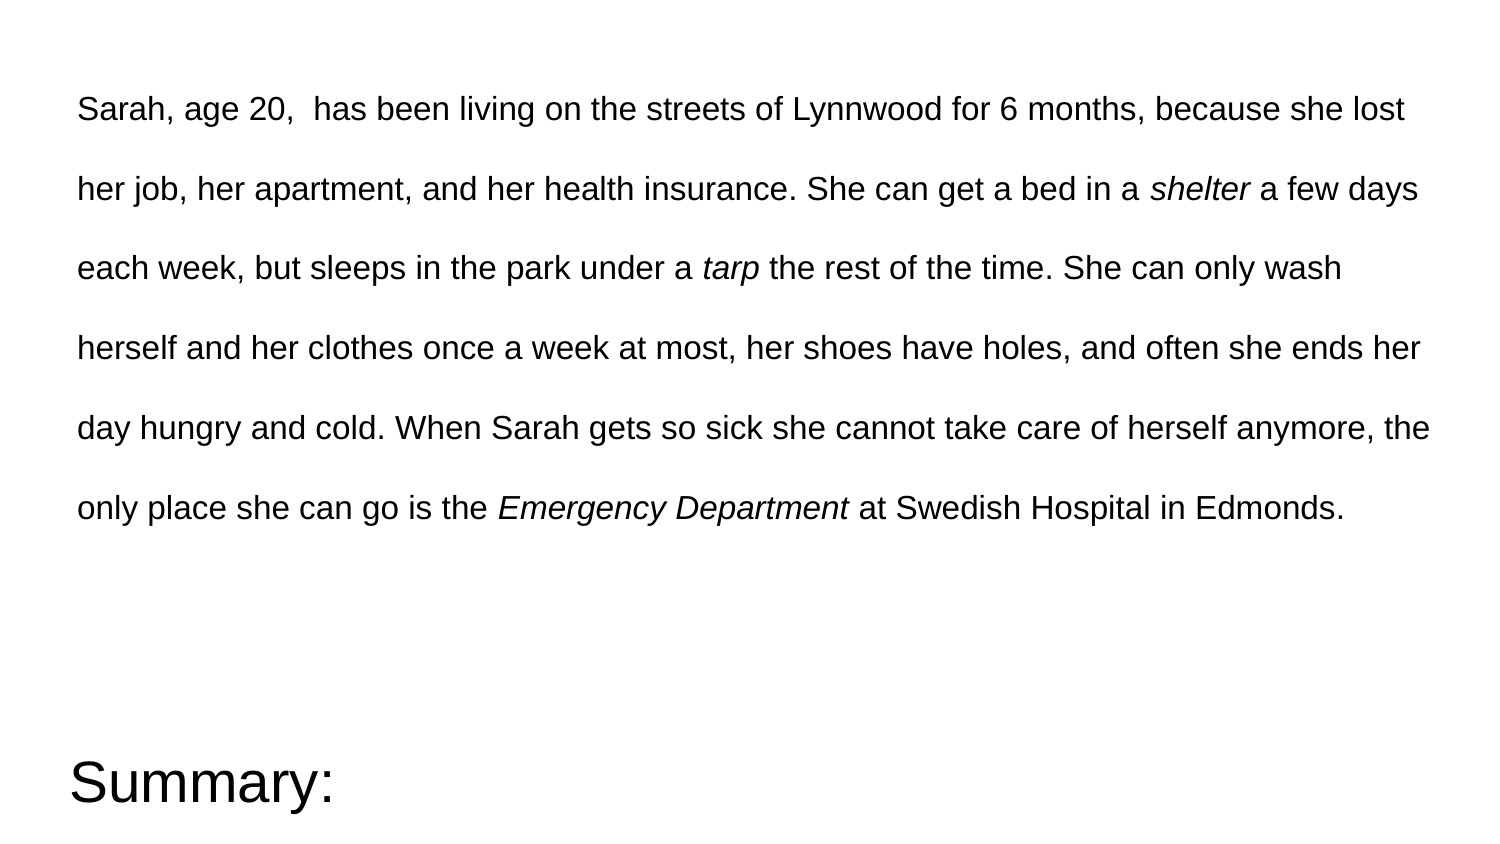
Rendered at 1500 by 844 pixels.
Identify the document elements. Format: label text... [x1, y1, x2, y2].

title Summary: [62, 673, 1250, 815]
list Sarah, age 20, has been living on the streets of Lynnwood for 6 months, because she lost her job, her apartment, and her health insurance. She can get a bed in a shelter a few days each week, but sleeps in the park under a tarp the rest of the time. She can only wash herself and her clothes once a week at most, her shoes have holes, and often she ends her day hungry and cold. When Sarah gets so sick she cannot take care of herself anymore, the only place she can go is the Emergency Department at Swedish Hospital in Edmonds. [62, 39, 1451, 636]
